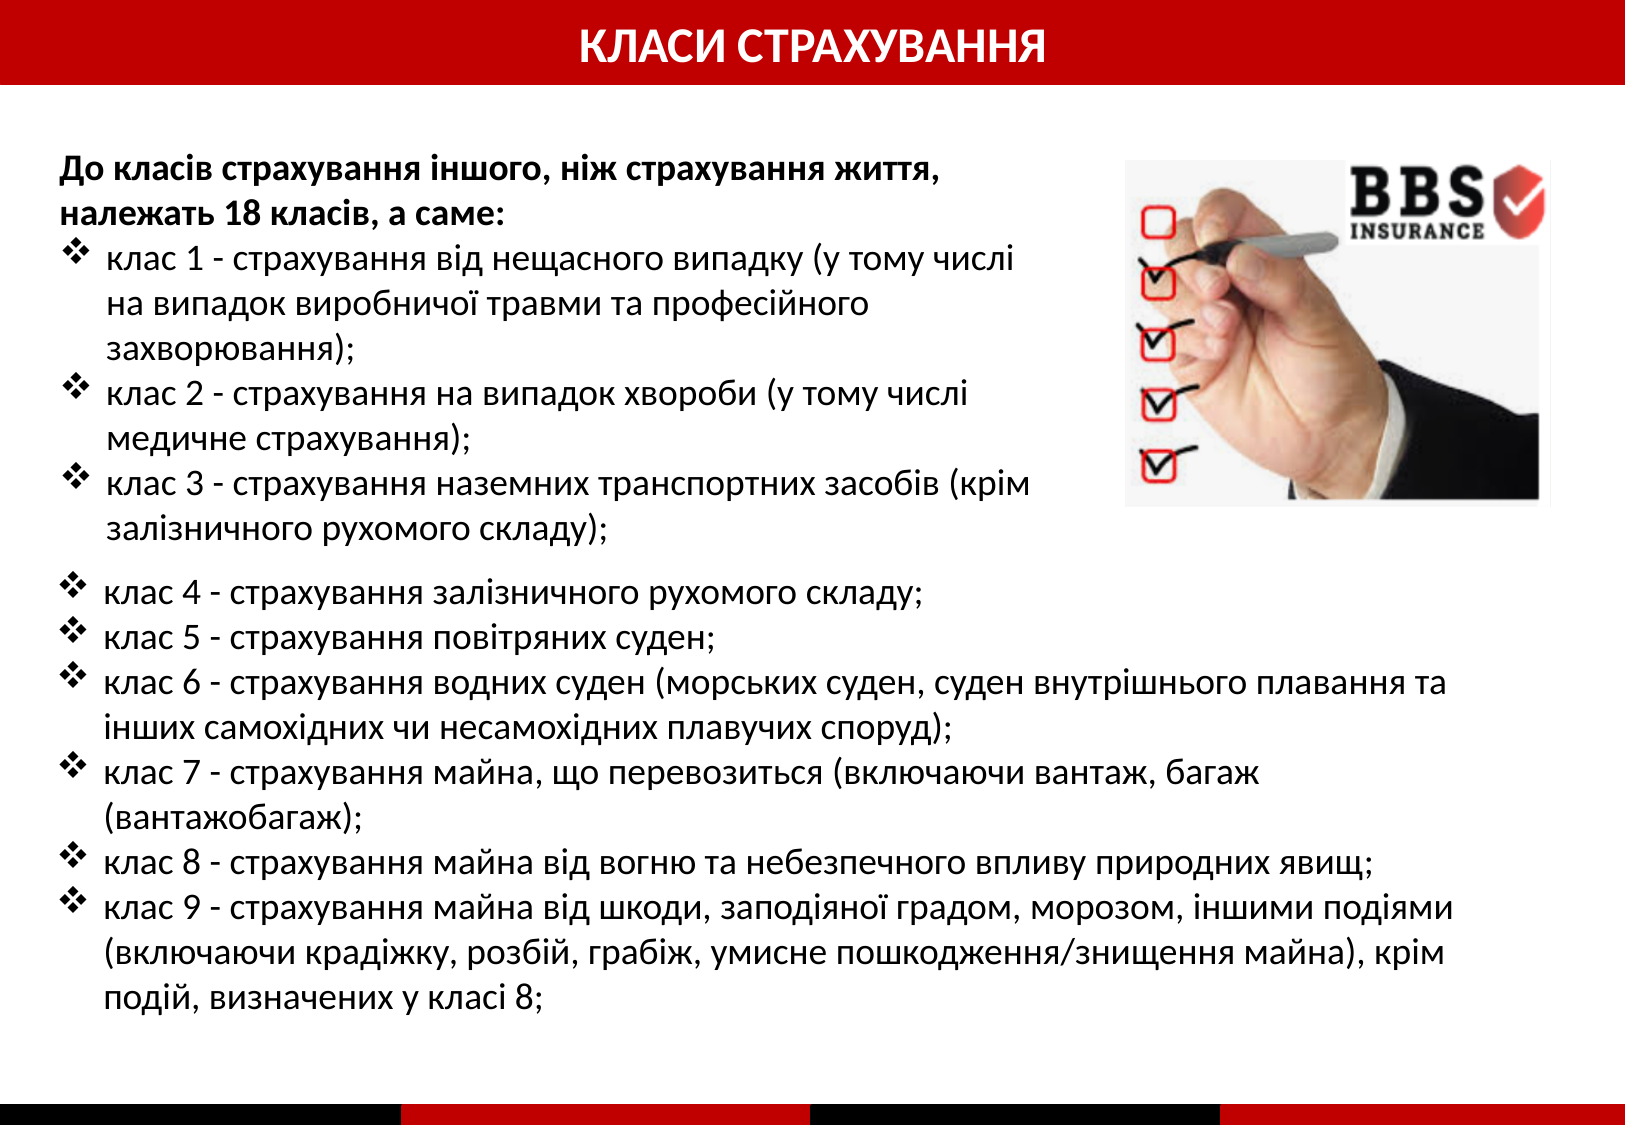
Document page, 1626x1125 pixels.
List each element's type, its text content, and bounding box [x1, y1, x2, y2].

text_box [401, 1104, 810, 1125]
text_box [810, 1104, 1220, 1125]
text_box КЛАСИ СТРАХУВАННЯ [0, 0, 1625, 85]
text_box До класів страхування іншого, ніж страхування життя, належать 18 класів, а саме: клас 1 - страхування від нещасного випадку (у тому числі на випадок виробничої травми та професійного захворювання); клас 2 - страхування на випадок хвороби (у тому числі медичне страхування); клас 3 - страхування наземних транспортних засобів (крім залізничного рухомого складу); [44, 135, 1061, 556]
text_box [1220, 1104, 1625, 1125]
text_box [0, 1104, 401, 1125]
text_box клас 4 - страхування залізничного рухомого складу; клас 5 - страхування повітряних суден; клас 6 - страхування водних суден (морських суден, суден внутрішнього плавання та інших самохідних чи несамохідних плавучих споруд); клас 7 - страхування майна, що перевозиться (включаючи вантаж, багаж (вантажобагаж); клас 8 - страхування майна від вогню та небезпечного впливу природних явищ; клас 9 - страхування майна від шкоди, заподіяної градом, морозом, іншими подіями (включаючи крадіжку, розбій, грабіж, умисне пошкодження/знищення майна), крім подій, визначених у класі 8; [41, 559, 1542, 1025]
picture [1125, 160, 1553, 508]
